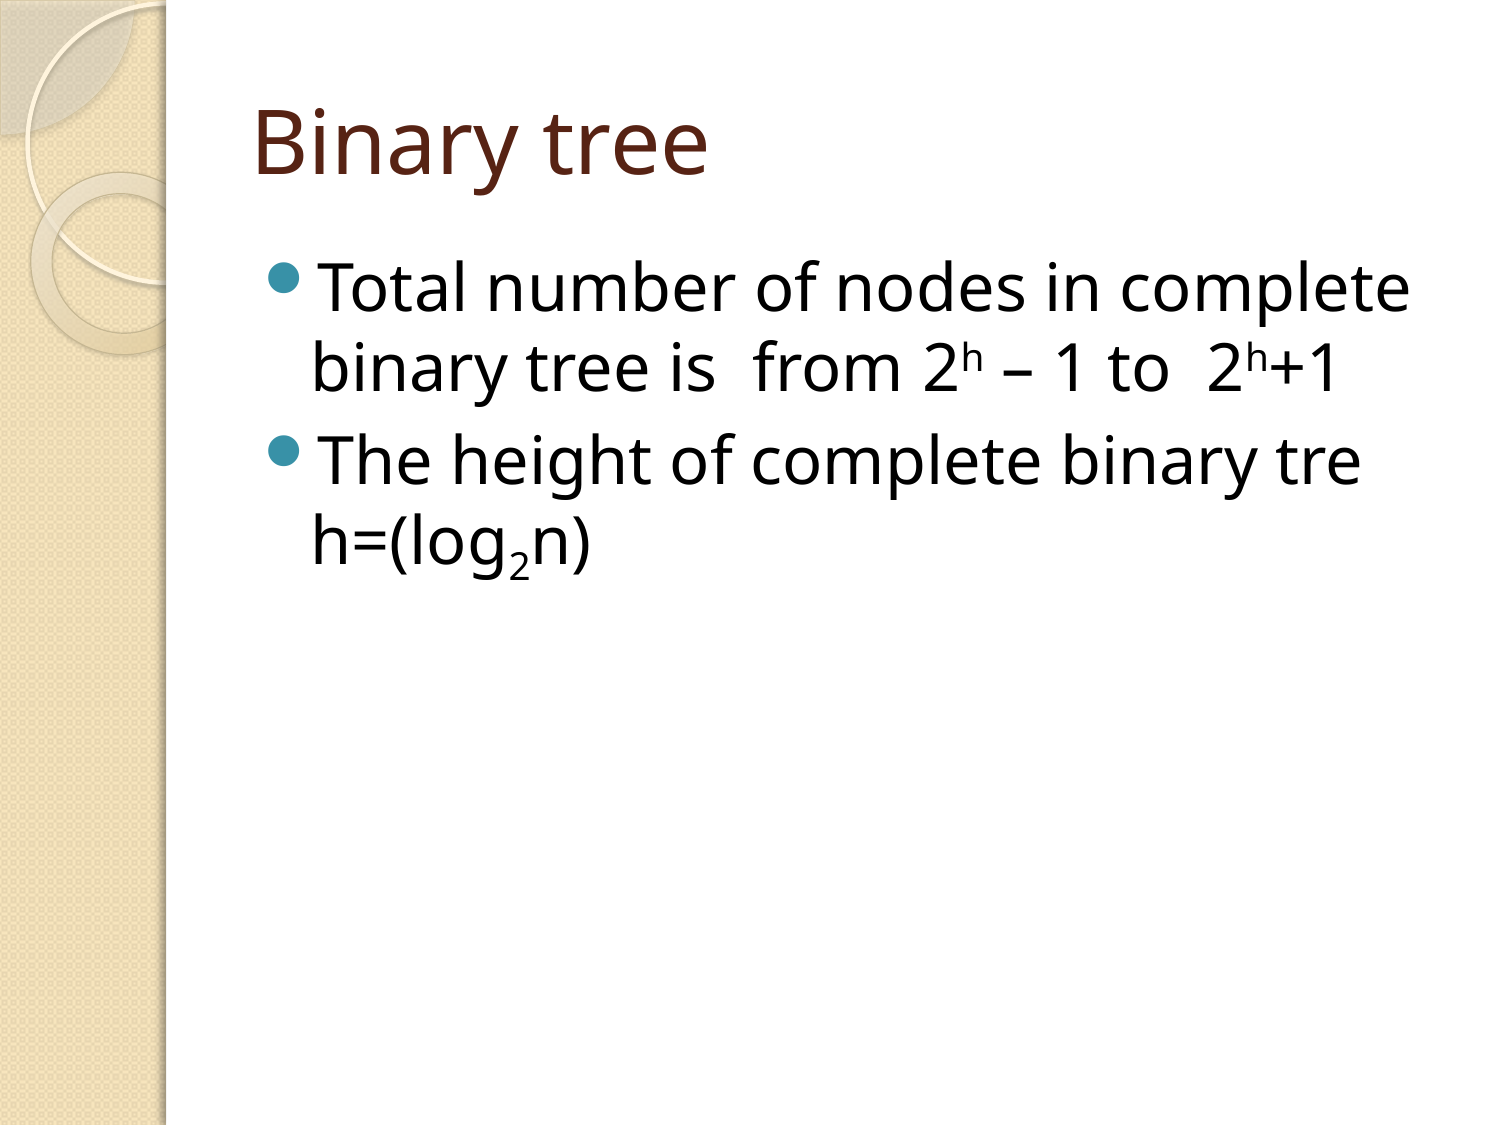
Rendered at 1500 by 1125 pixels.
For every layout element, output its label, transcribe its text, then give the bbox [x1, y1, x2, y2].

title Binary tree [235, 45, 1466, 233]
list Total number of nodes in complete binary tree is from 2h – 1 to 2h+1 The height of complete binary tre h=(log2n) [235, 237, 1466, 1026]
